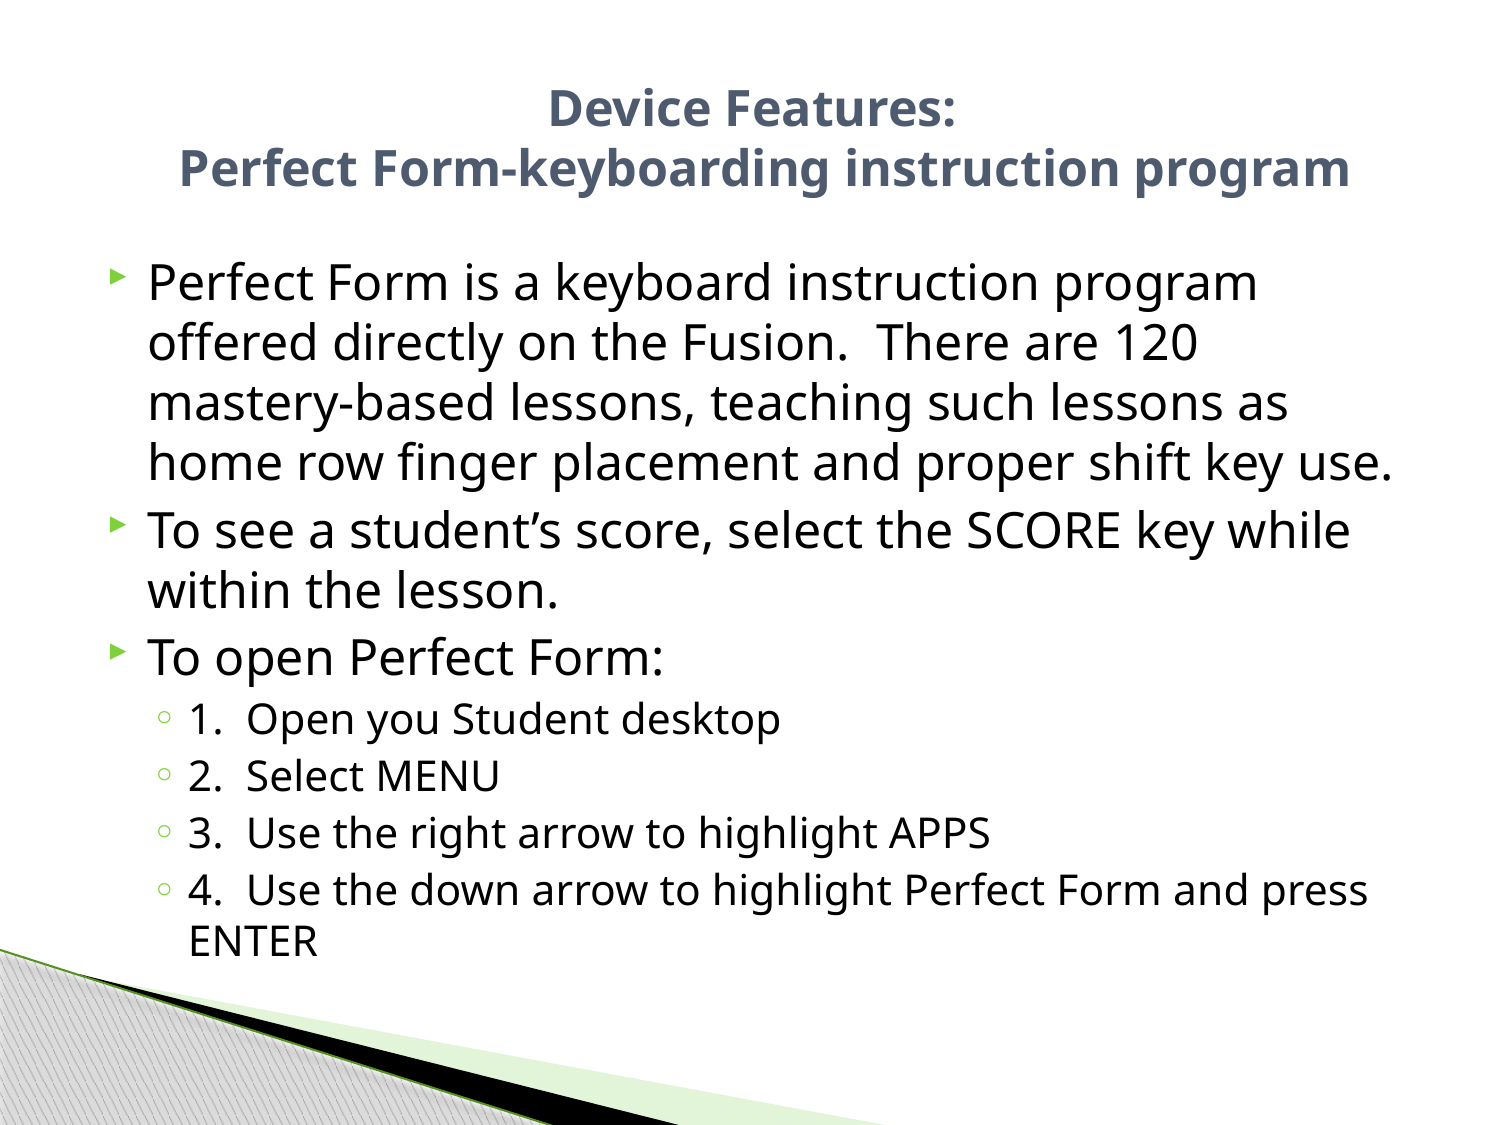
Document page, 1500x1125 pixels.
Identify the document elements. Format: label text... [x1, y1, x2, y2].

title Device Features: Perfect Form-keyboarding instruction program [87, 50, 1430, 223]
list Perfect Form is a keyboard instruction program offered directly on the Fusion. There are 120 mastery-based lessons, teaching such lessons as home row finger placement and proper shift key use. To see a student’s score, select the SCORE key while within the lesson. To open Perfect Form: 1. Open you Student desktop 2. Select MENU 3. Use the right arrow to highlight APPS 4. Use the down arrow to highlight Perfect Form and press ENTER [75, 243, 1425, 986]
